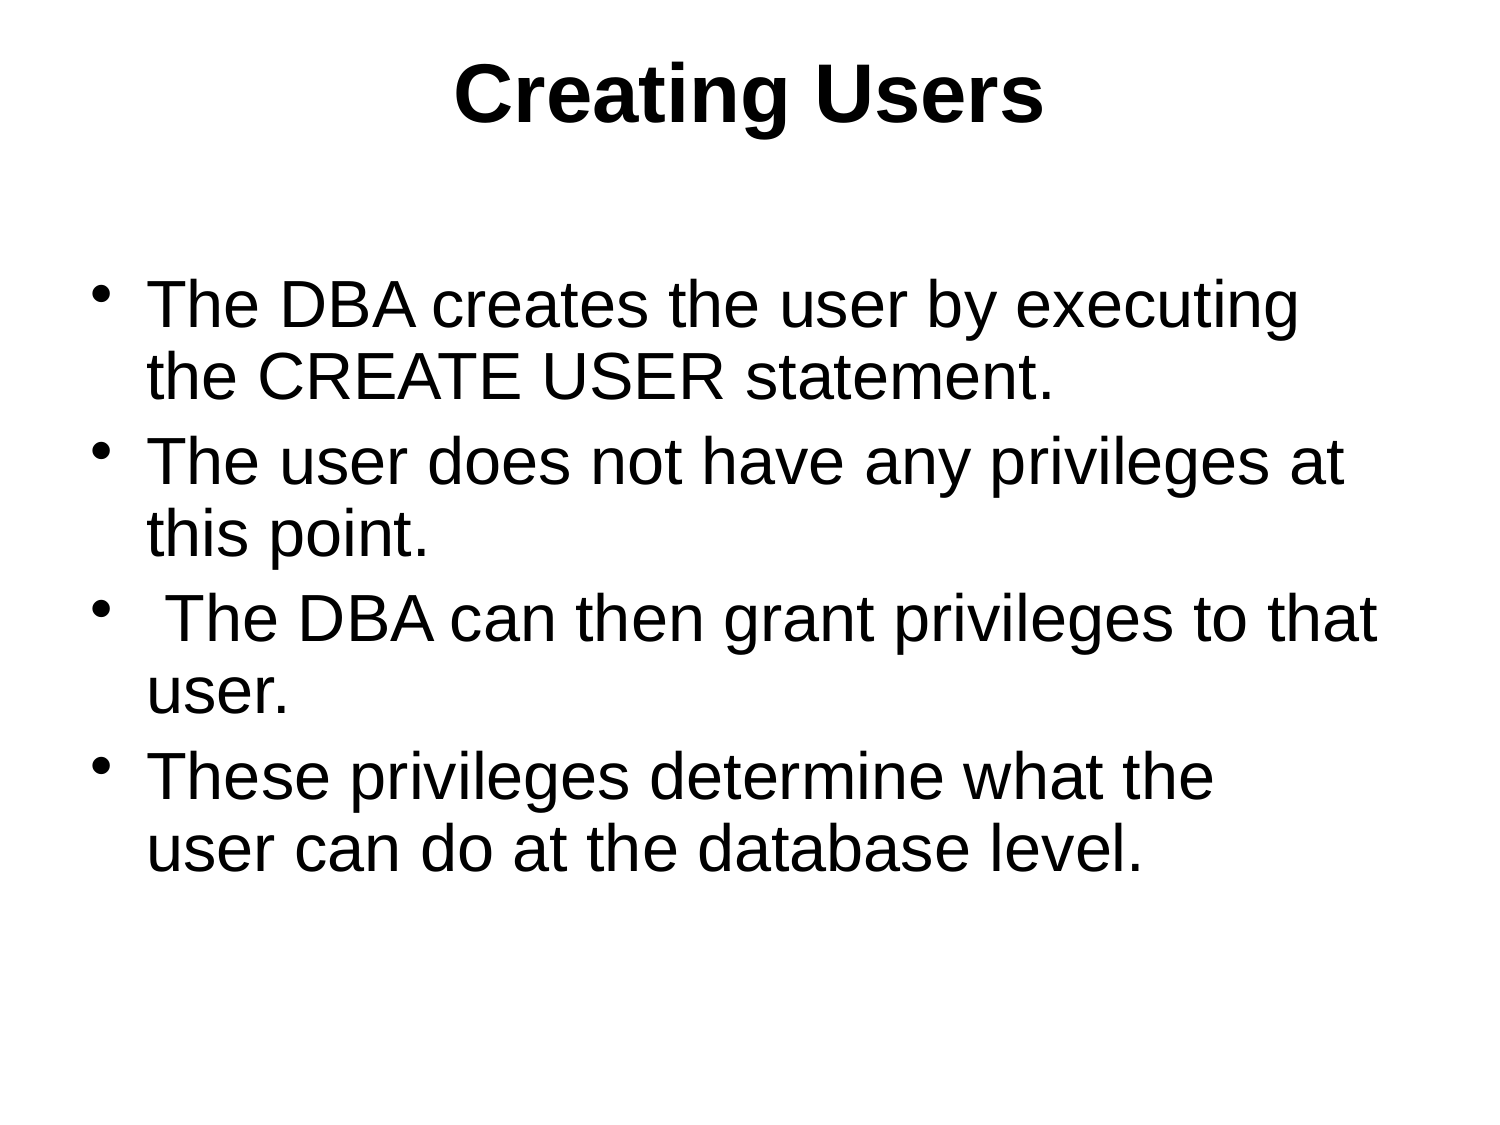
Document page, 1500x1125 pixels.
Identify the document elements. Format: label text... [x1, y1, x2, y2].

title Creating Users [74, 44, 1426, 233]
list The DBA creates the user by executing the CREATE USER statement. The user does not have any privileges at this point. The DBA can then grant privileges to that user. These privileges determine what the user can do at the database level. [74, 262, 1426, 1006]
